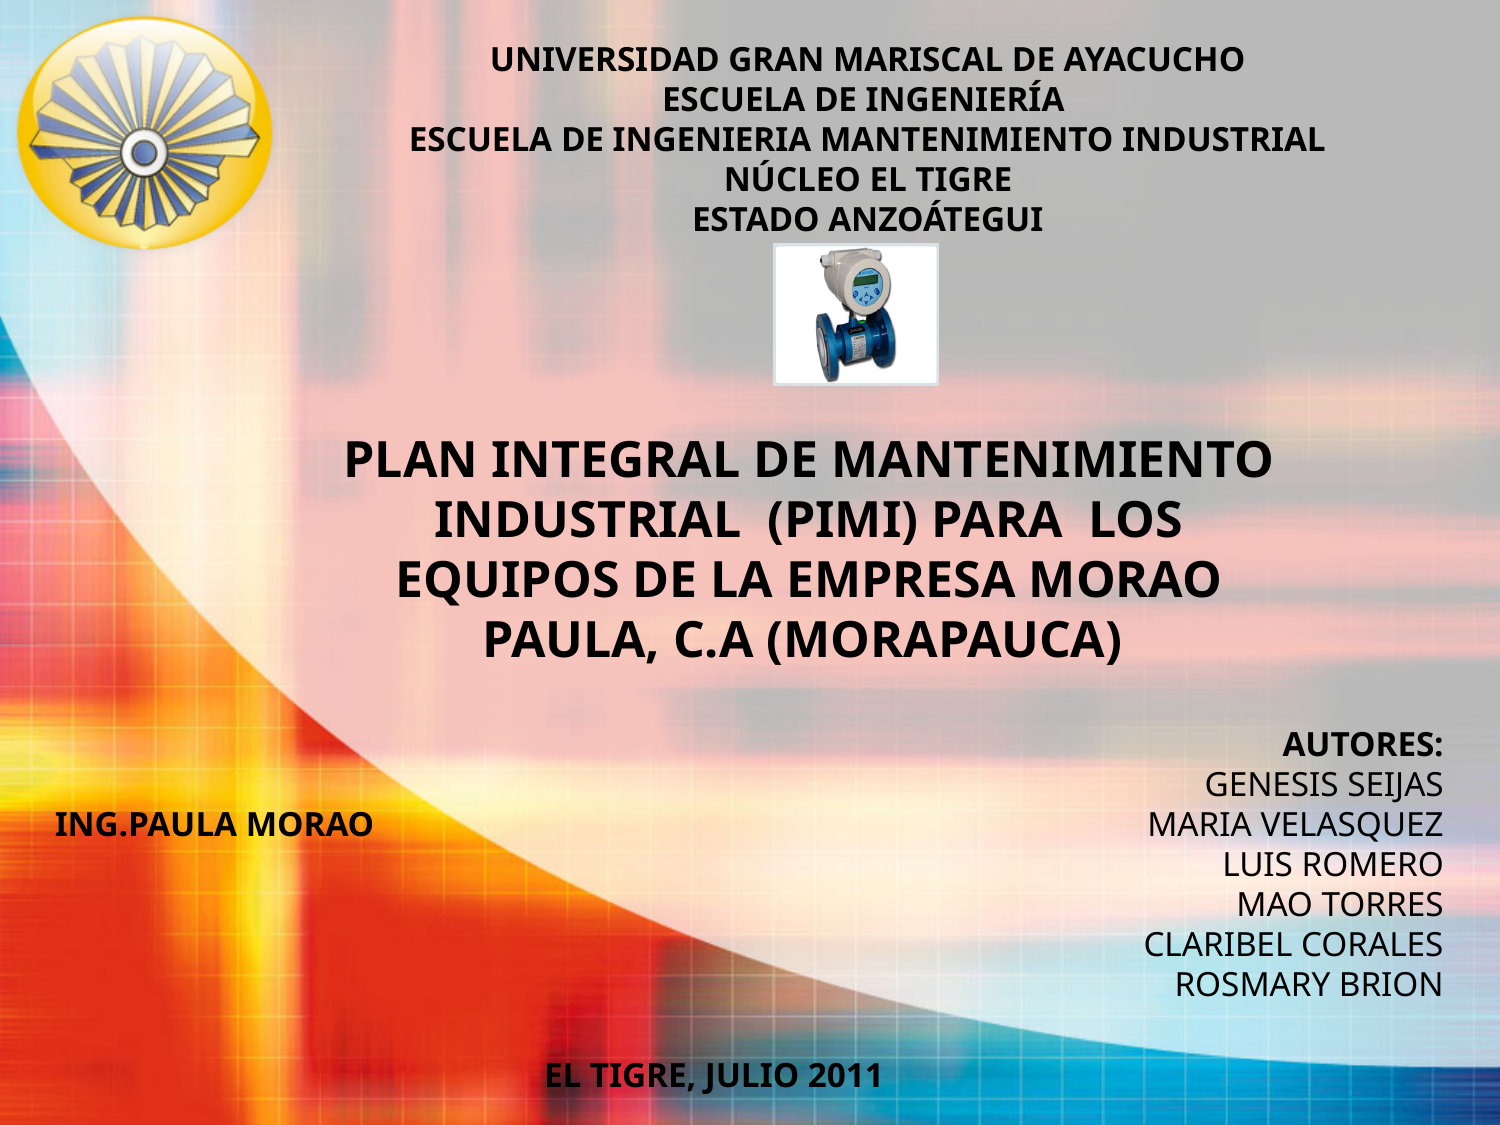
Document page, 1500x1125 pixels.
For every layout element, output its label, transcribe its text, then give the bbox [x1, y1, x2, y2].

picture [0, 0, 1500, 1125]
text_box AUTORES: GENESIS SEIJAS MARIA VELASQUEZ LUIS ROMERO MAO TORRES CLARIBEL CORALES ROSMARY BRION [1021, 716, 1459, 1011]
text_box PLAN INTEGRAL DE MANTENIMIENTO INDUSTRIAL (PIMI) PARA LOS EQUIPOS DE LA EMPRESA MORAO PAULA, C.A (MORAPAUCA) [324, 419, 1294, 695]
text_box UNIVERSIDAD GRAN MARISCAL DE AYACUCHO ESCUELA DE INGENIERÍA ESCUELA DE INGENIERIA MANTENIMIENTO INDUSTRIAL NÚCLEO EL TIGRE ESTADO ANZOÁTEGUI [324, 30, 1412, 246]
text_box EL TIGRE, JULIO 2011 [529, 1046, 900, 1102]
text_box ING.PAULA MORAO [29, 786, 467, 852]
